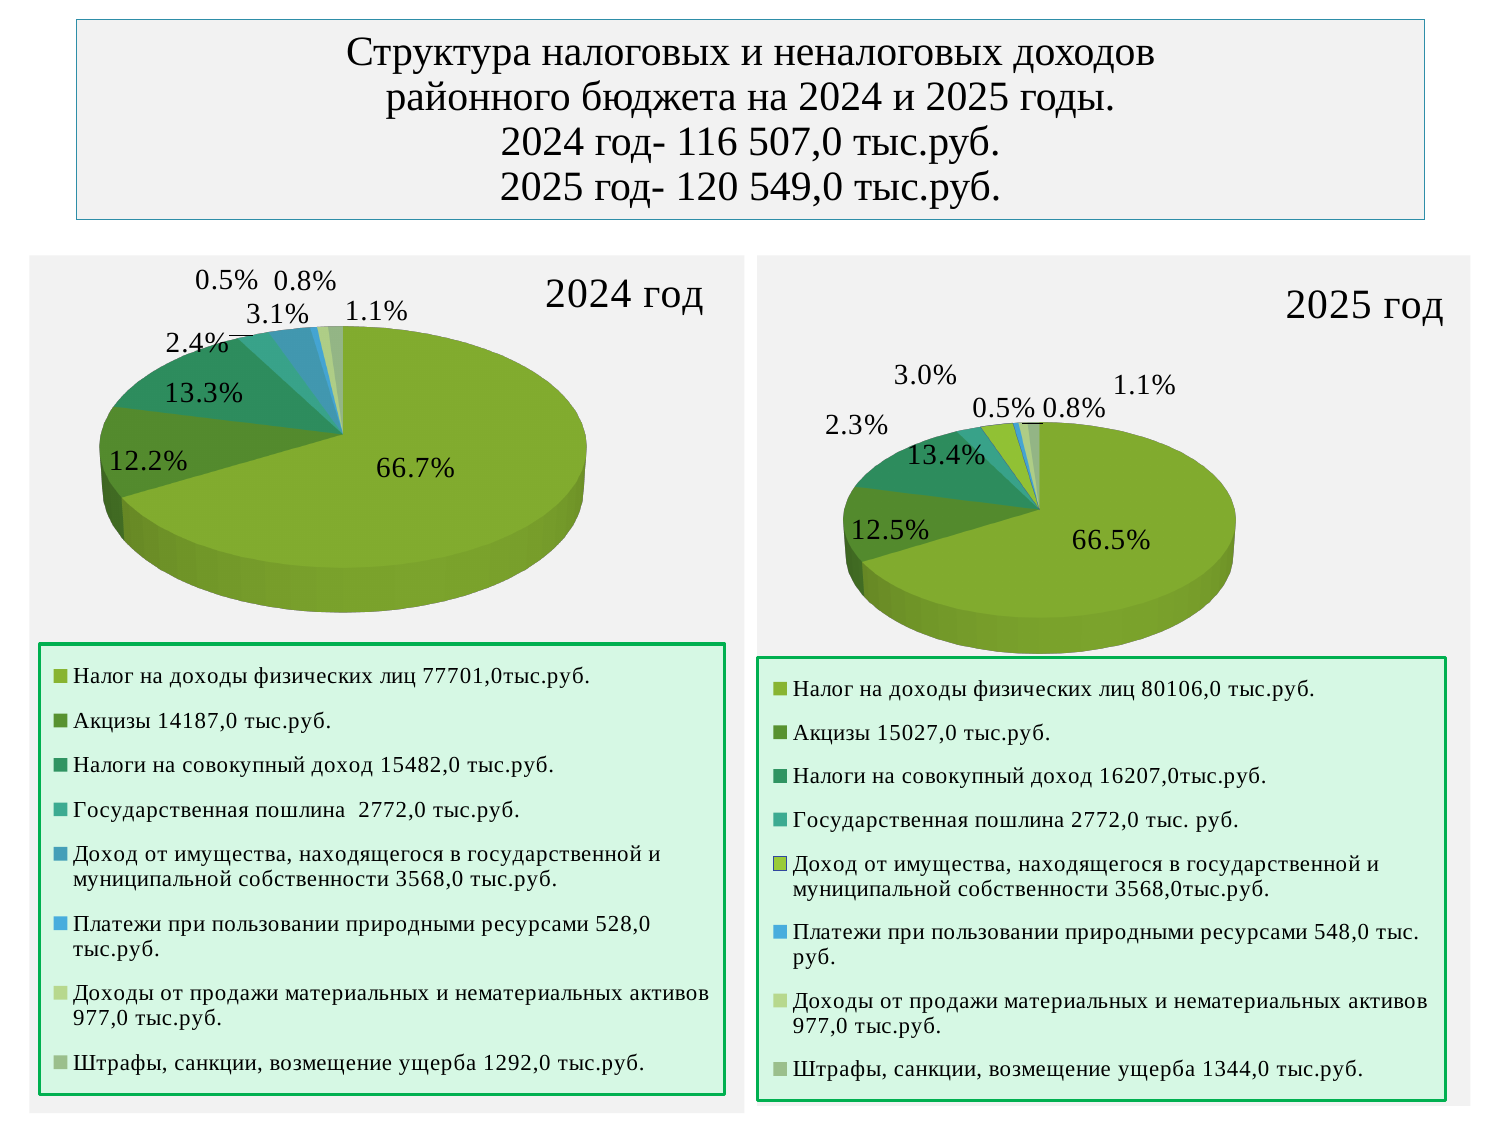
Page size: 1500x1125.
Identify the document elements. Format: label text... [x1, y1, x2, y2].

title Структура налоговых и неналоговых доходов районного бюджета на 2024 и 2025 годы. 2024 год- 116 507,0 тыс.руб. 2025 год- 120 549,0 тыс.руб. [76, 19, 1425, 220]
chart [28, 254, 745, 1114]
chart [755, 254, 1471, 1107]
